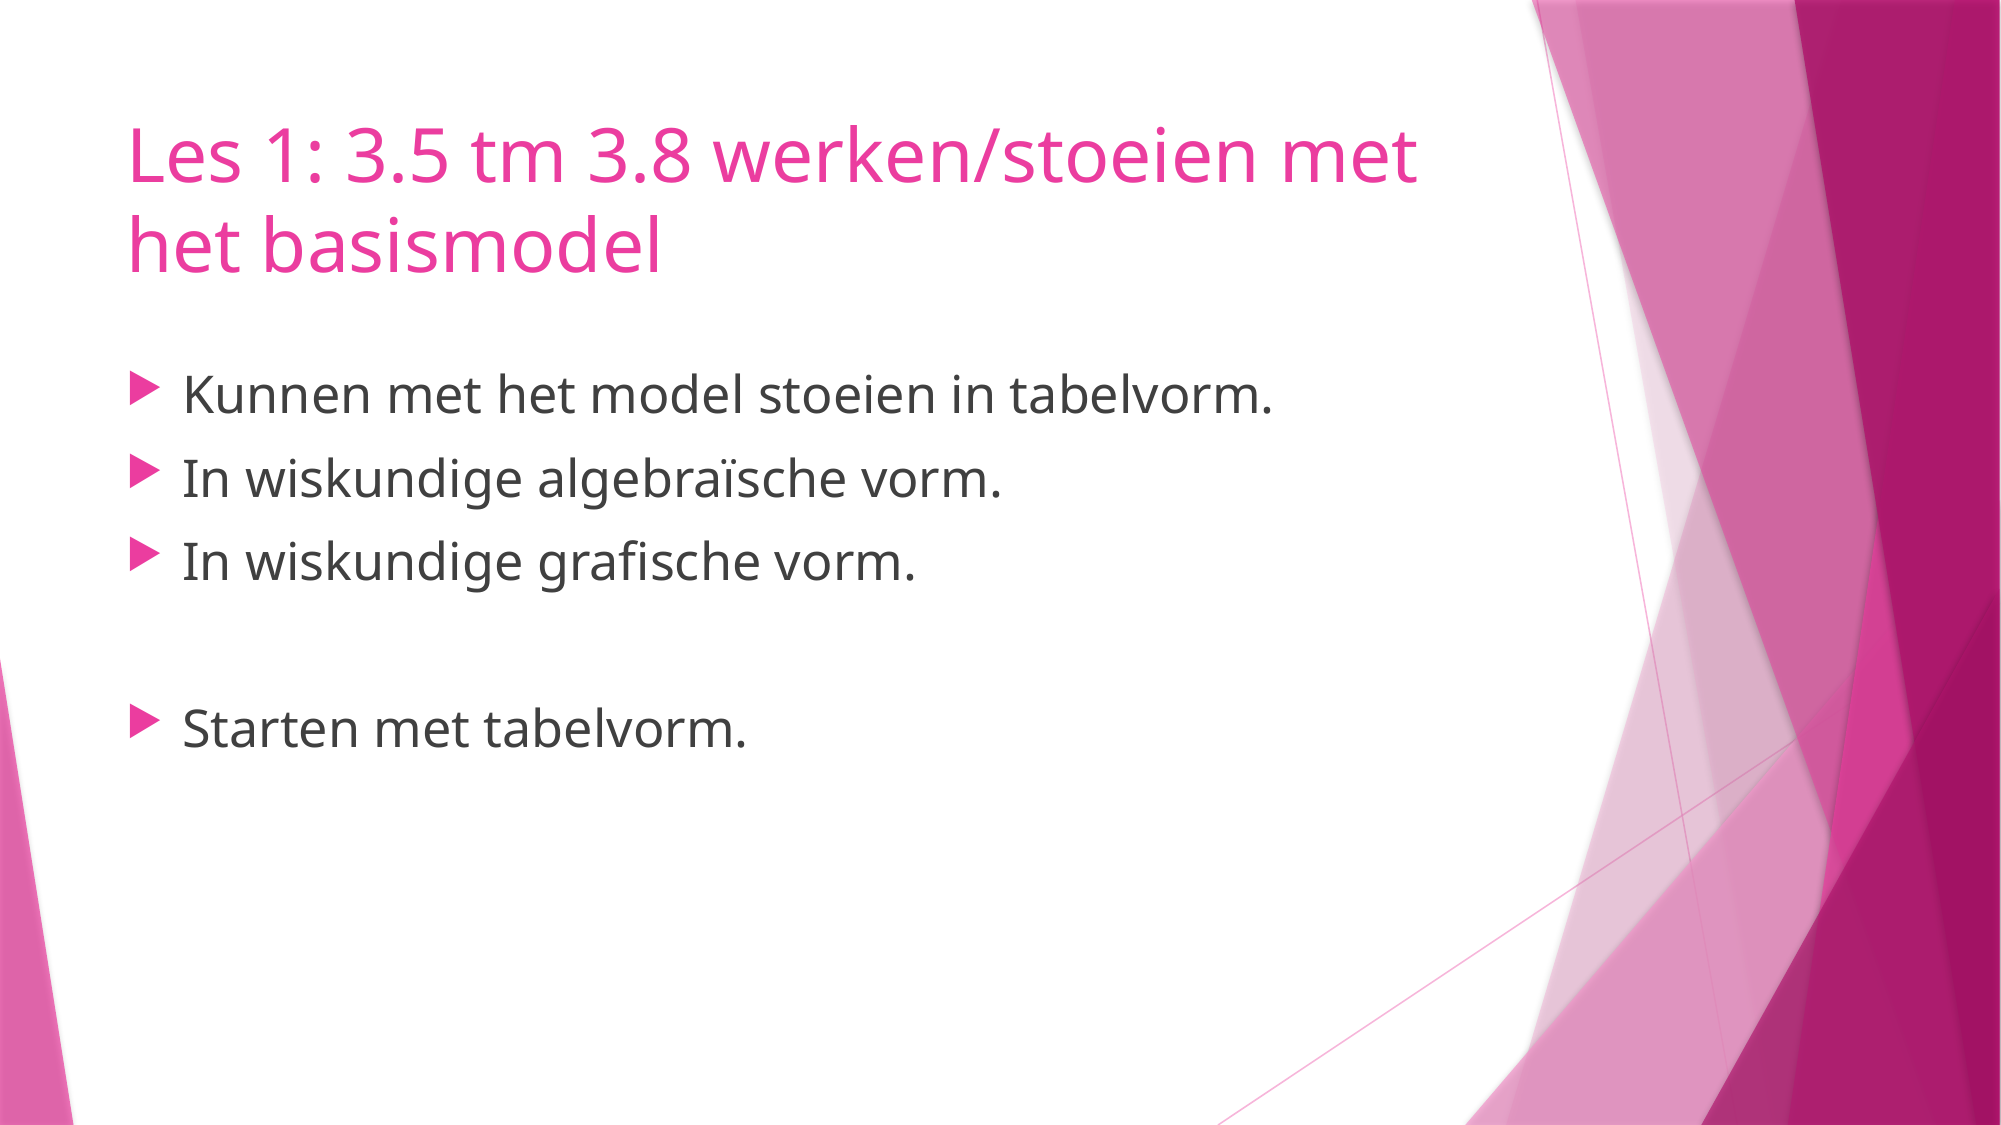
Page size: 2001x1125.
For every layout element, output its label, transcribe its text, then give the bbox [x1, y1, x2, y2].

title Les 1: 3.5 tm 3.8 werken/stoeien met het basismodel [111, 99, 1522, 317]
list Kunnen met het model stoeien in tabelvorm. In wiskundige algebraïsche vorm. In wiskundige grafische vorm. Starten met tabelvorm. [111, 354, 1522, 992]
